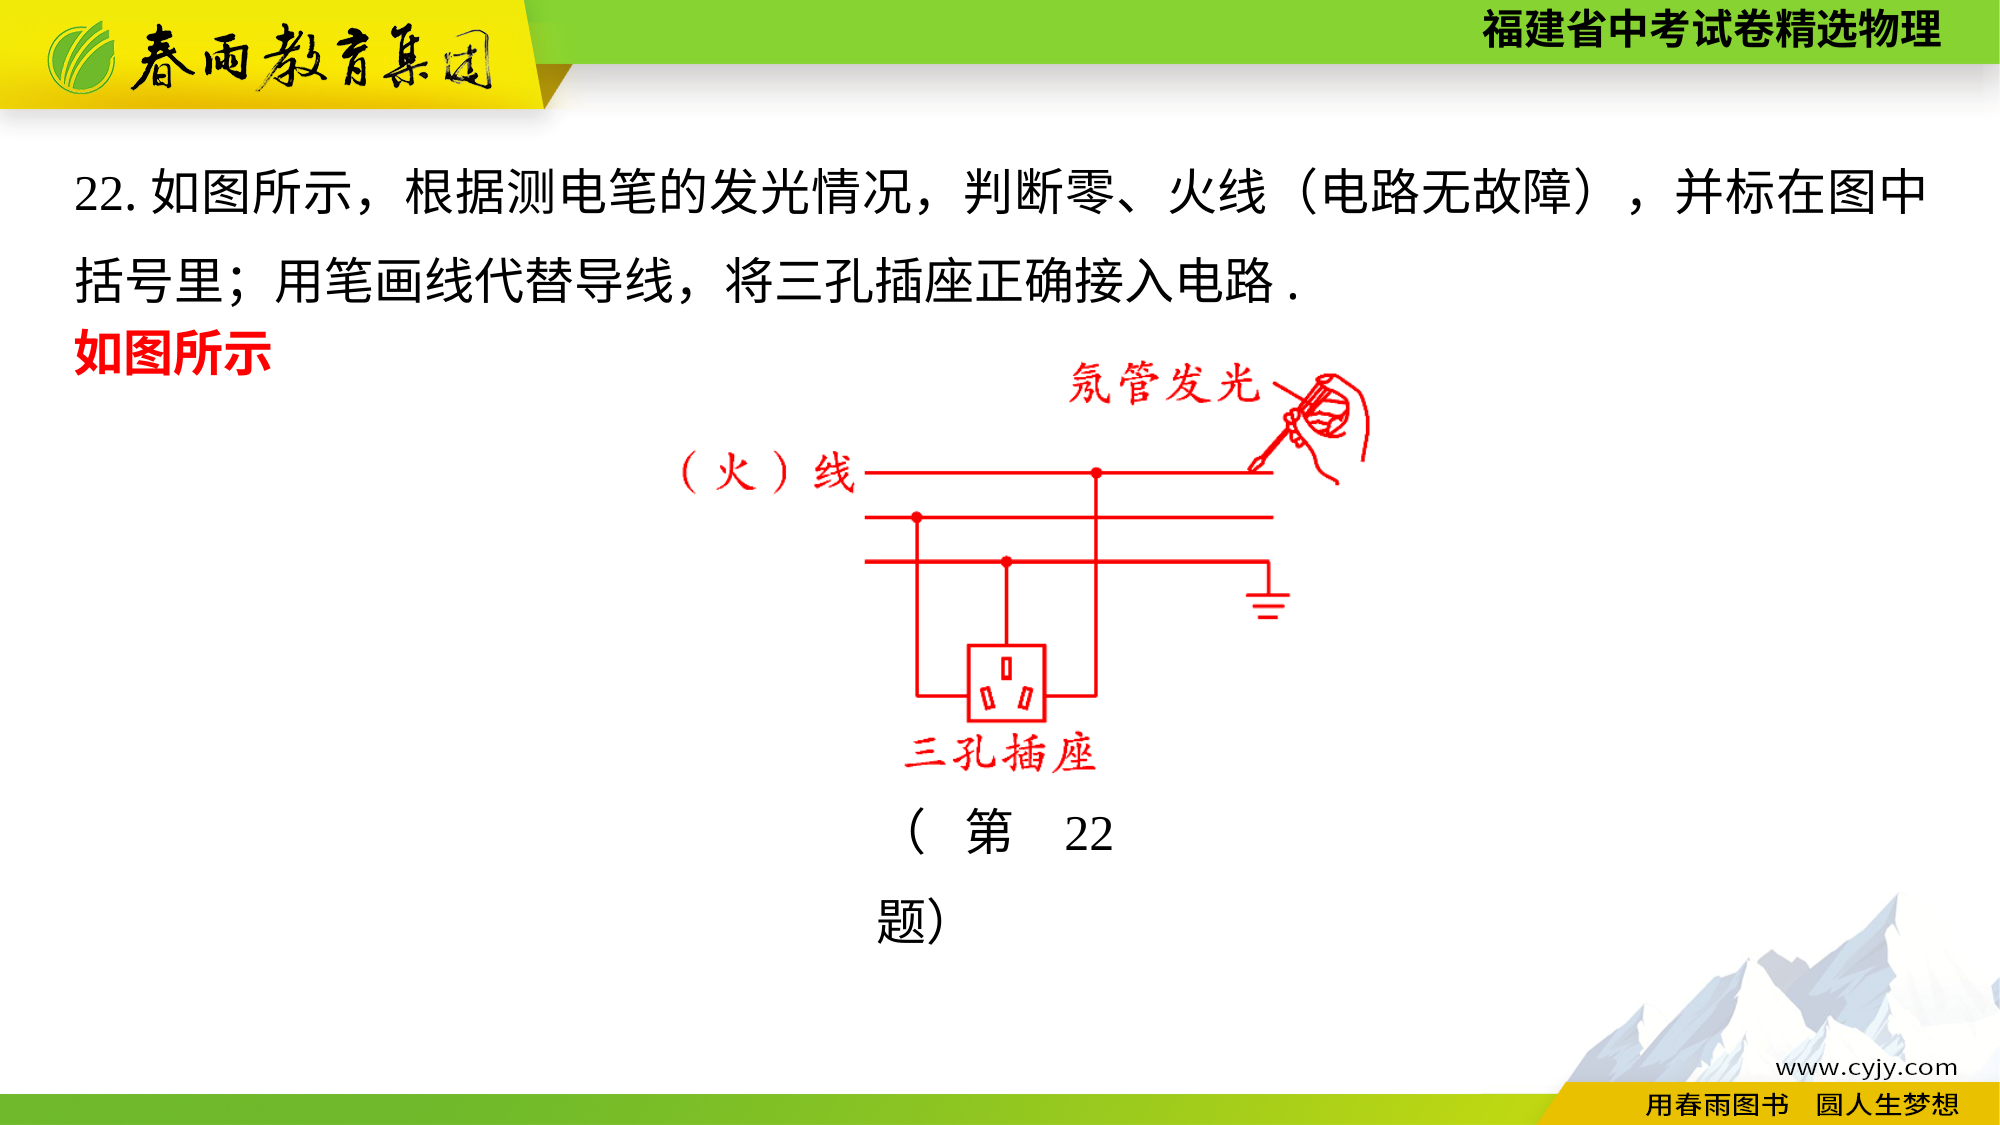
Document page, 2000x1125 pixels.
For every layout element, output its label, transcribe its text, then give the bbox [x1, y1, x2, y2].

text_box 如图所示 [58, 313, 289, 389]
text_box （第22题） [861, 794, 1142, 868]
list 22.如图所示，根据测电笔的发光情况，判断零、火线（电路无故障），并标在图中括号里；用笔画线代替导线，将三孔插座正确接入电路. [59, 122, 1944, 308]
picture [0, 0, 2000, 1125]
